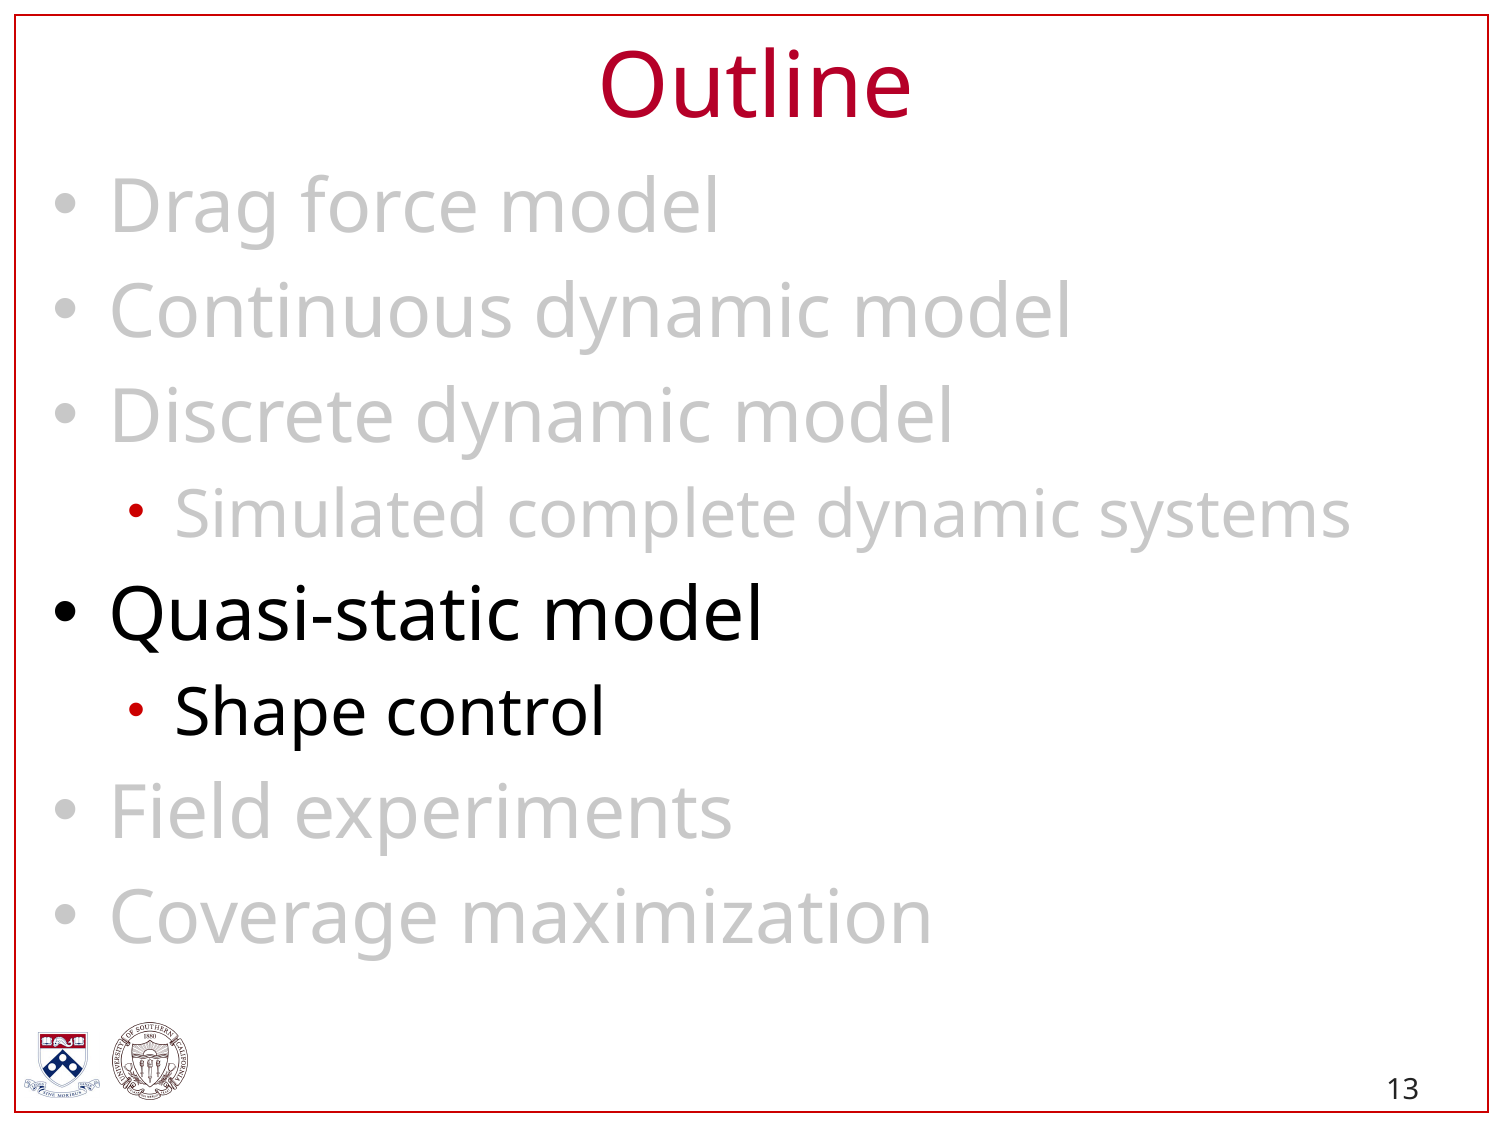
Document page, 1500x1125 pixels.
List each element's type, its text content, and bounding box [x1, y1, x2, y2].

list Drag force model Continuous dynamic model Discrete dynamic model Simulated complete dynamic systems Quasi-static model Shape control Field experiments Coverage maximization [36, 149, 1476, 1051]
title Outline [36, 24, 1476, 138]
picture [24, 1032, 100, 1098]
